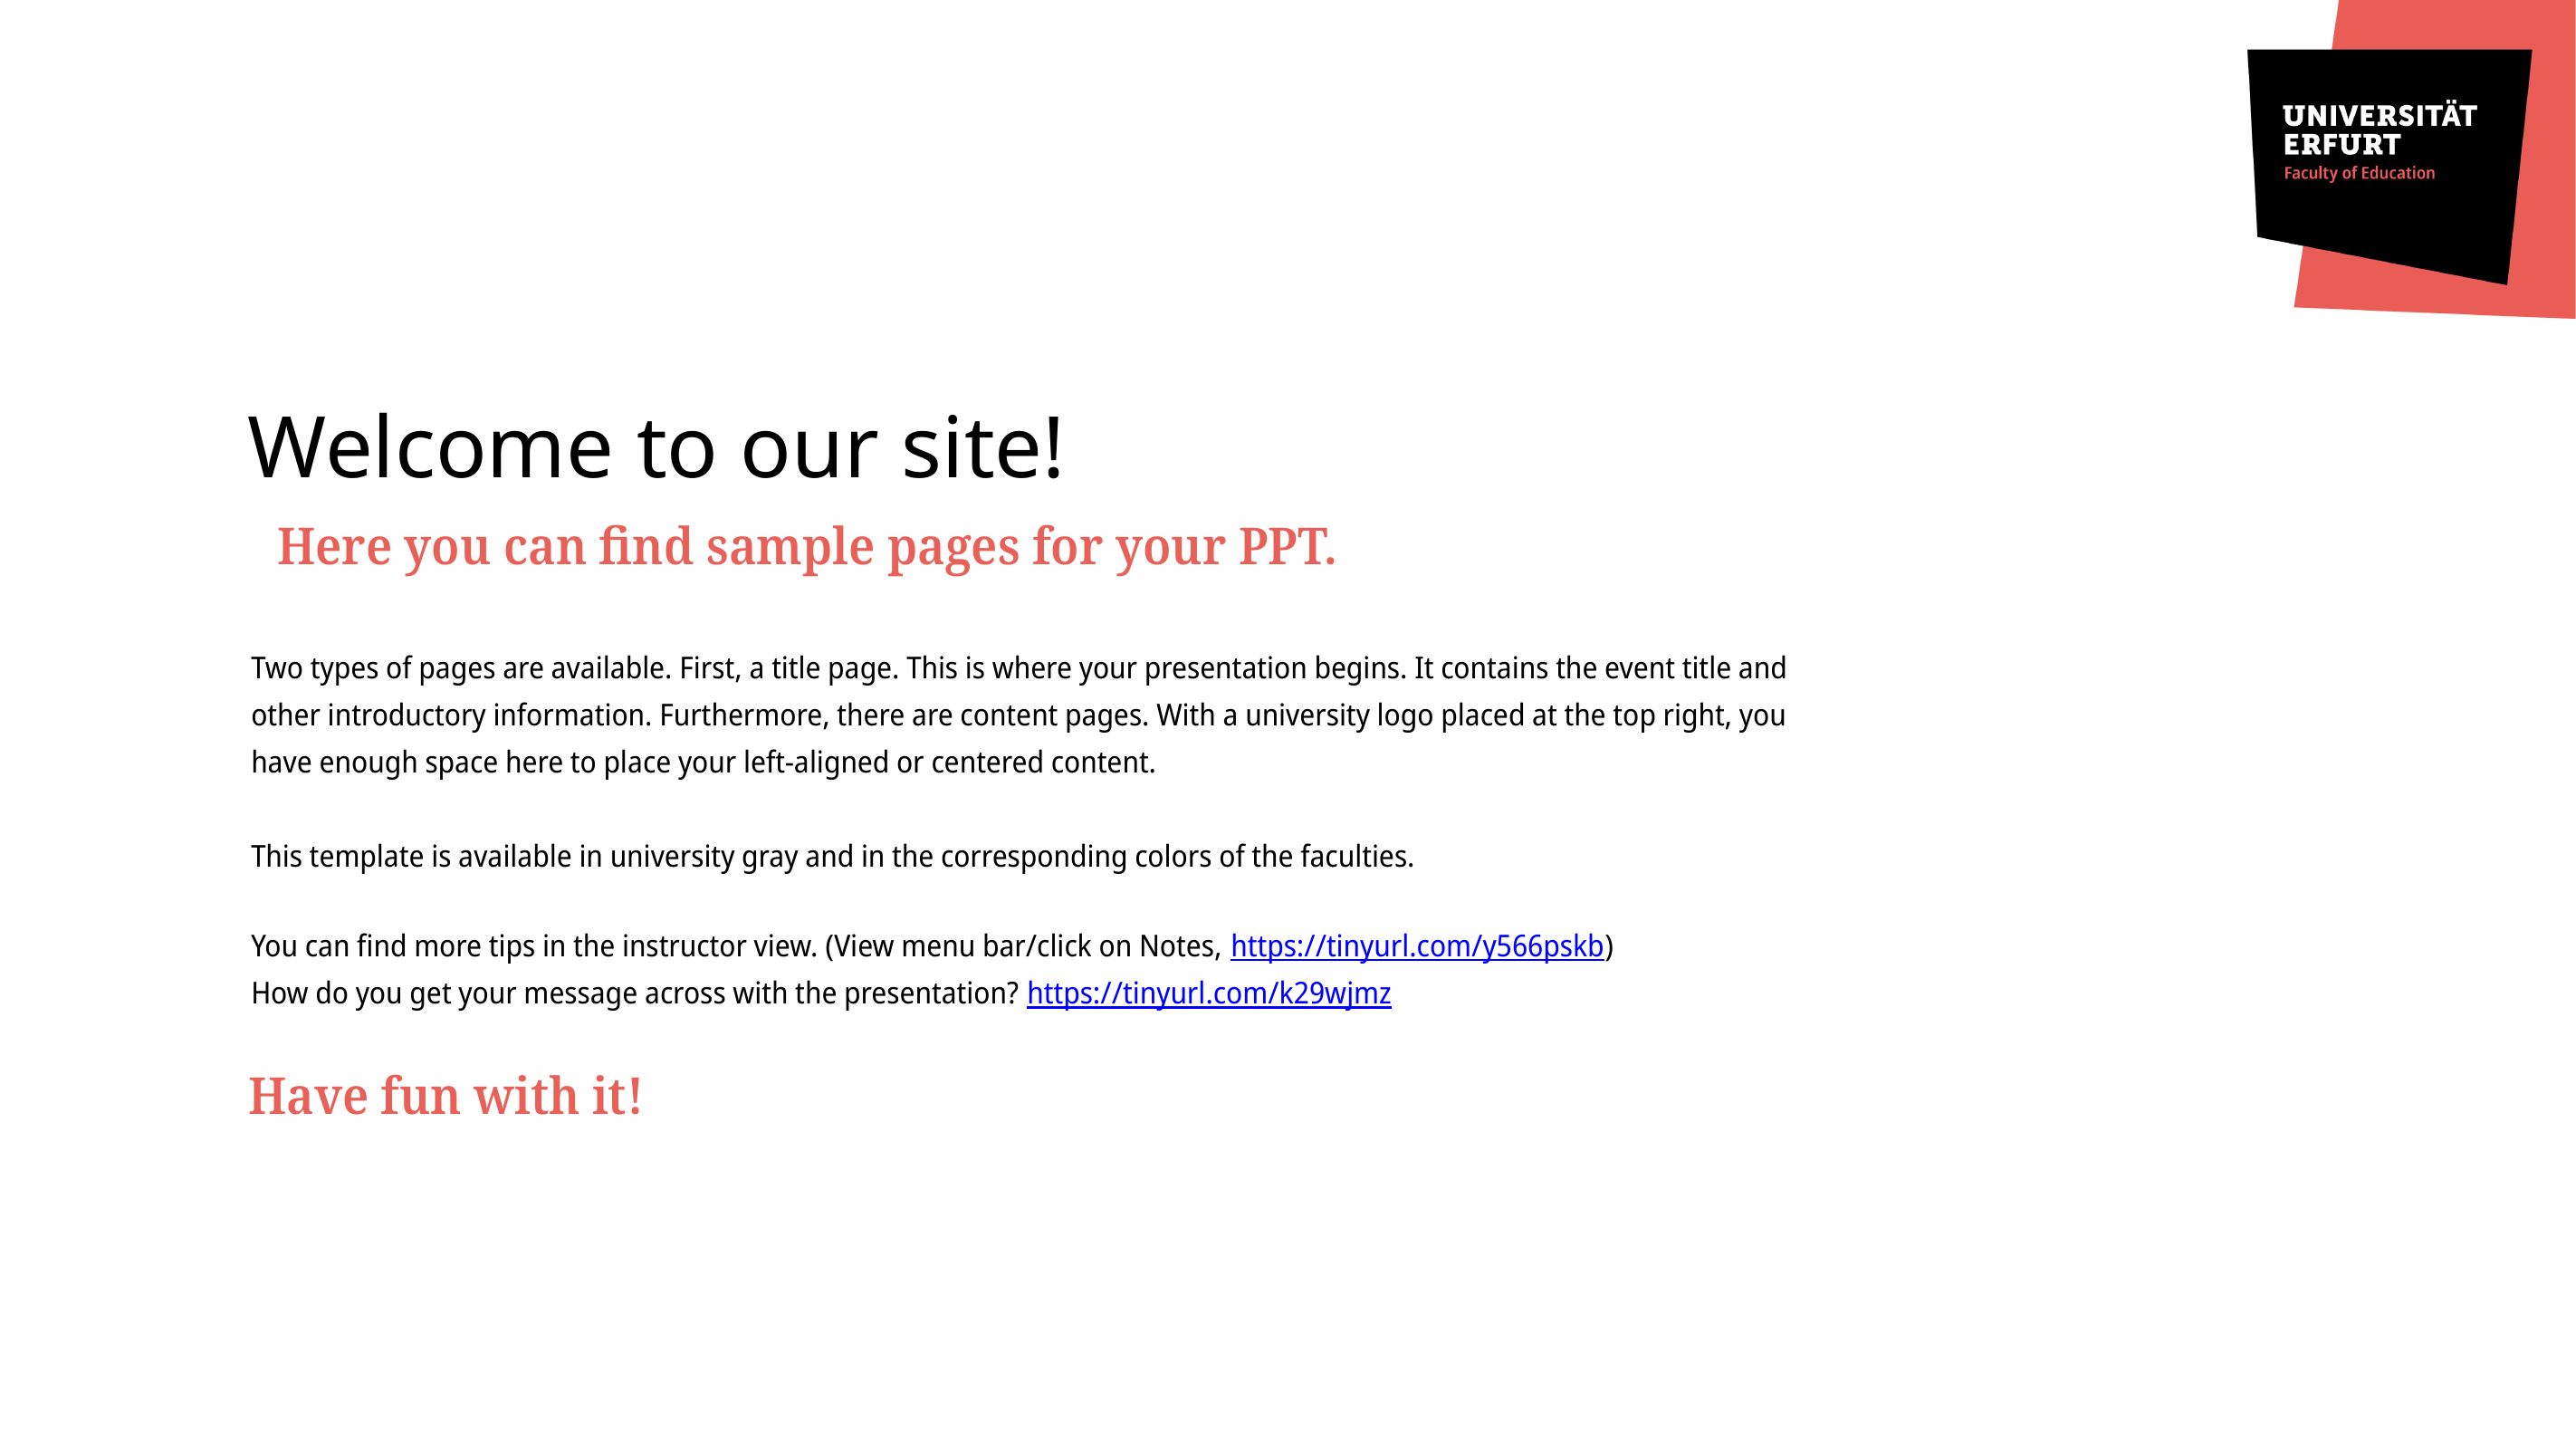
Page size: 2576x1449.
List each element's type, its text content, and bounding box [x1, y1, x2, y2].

text_box Have fun with it! [240, 1055, 653, 1132]
title Welcome to our site! [239, 243, 1796, 503]
picture [0, 0, 2576, 1449]
list Two types of pages are available. First, a title page. This is where your presentation begins. It contains the event title and other introductory information. Furthermore, there are content pages. With a university logo placed at the top right, you have enough space here to place your left-aligned or centered content. This template is available in university gray and in the corresponding colors of the faculties. You can find more tips in the instructor view. (View menu bar/click on Notes, https://tinyurl.com/y566pskb) How do you get your message across with the presentation? https://tinyurl.com/k29wjmz [243, 629, 1799, 1184]
text_box Here you can find sample pages for your PPT. [270, 505, 1346, 582]
